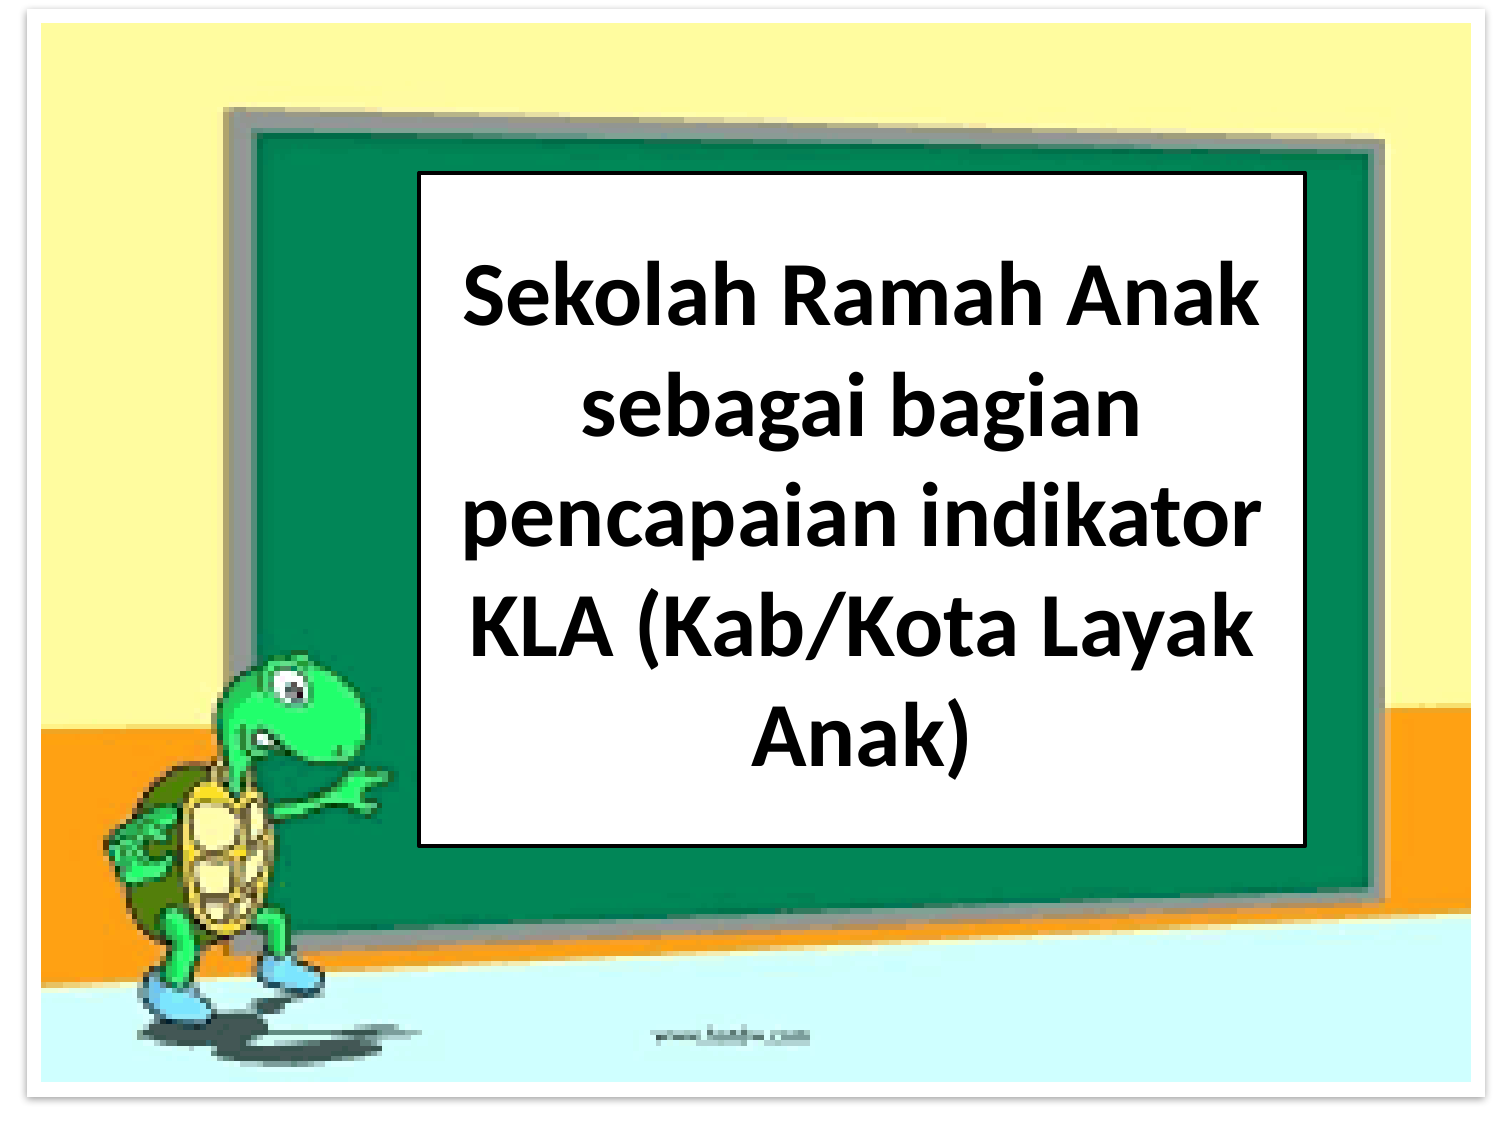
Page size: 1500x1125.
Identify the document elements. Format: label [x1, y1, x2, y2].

picture [41, 23, 1471, 1083]
